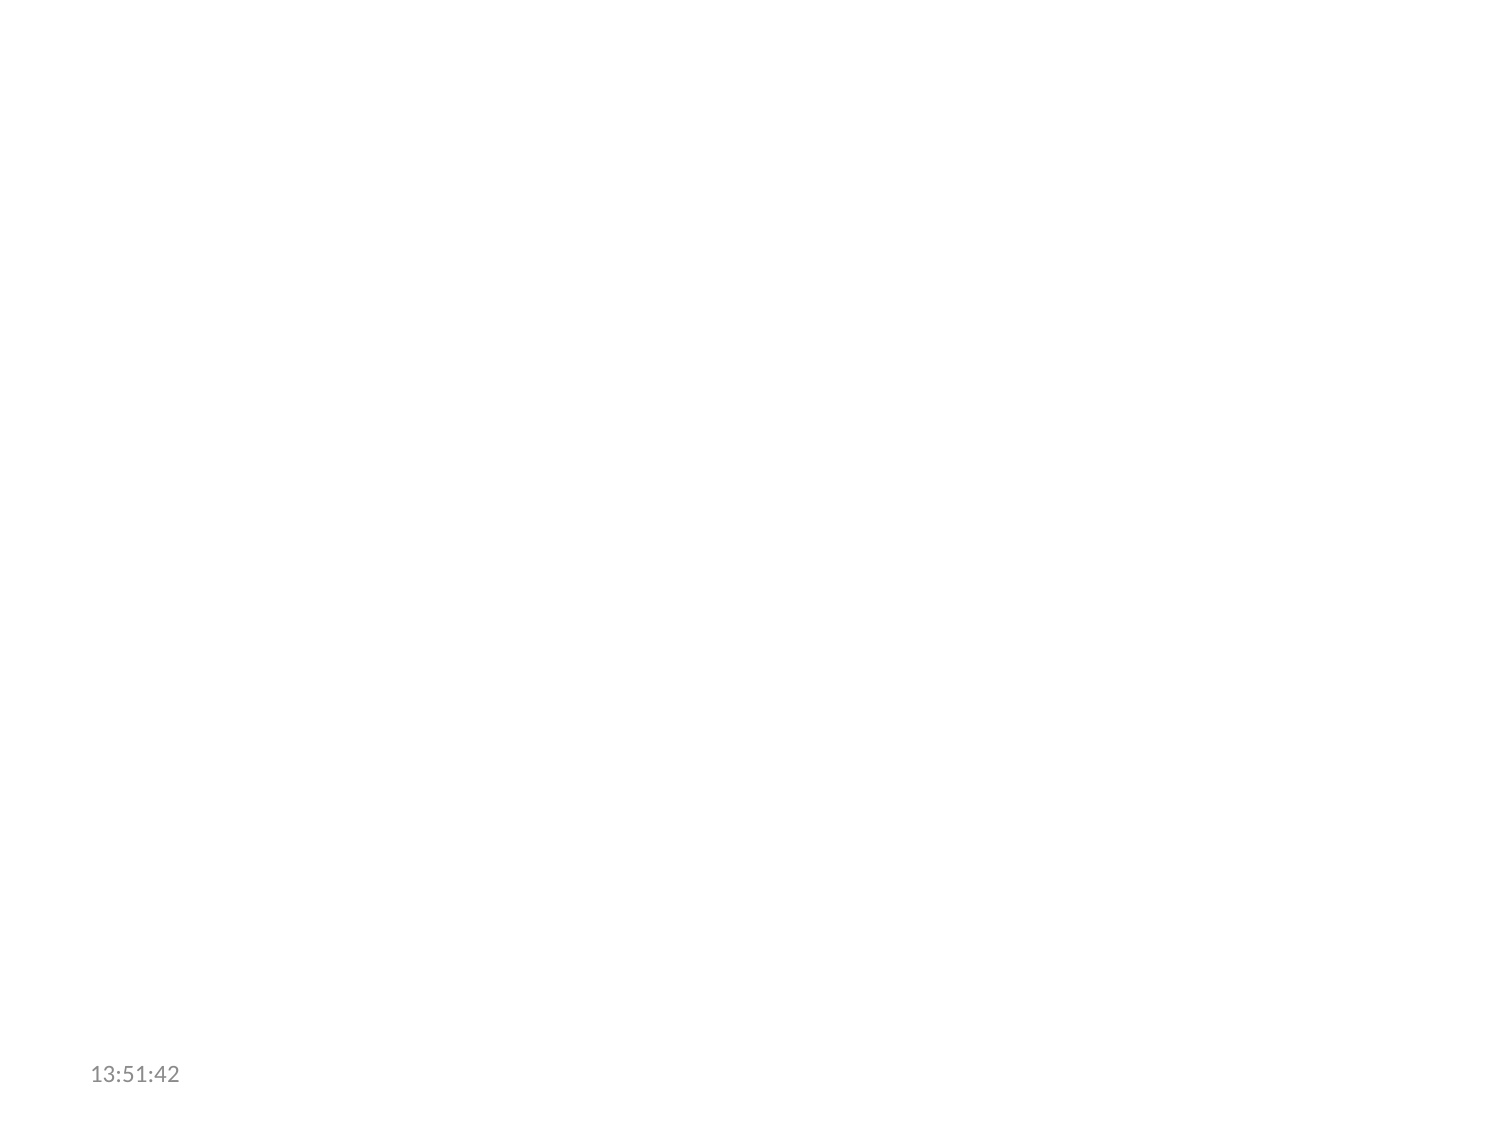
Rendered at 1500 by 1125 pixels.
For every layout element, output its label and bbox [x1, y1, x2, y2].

slide_number [75, 1042, 425, 1103]
